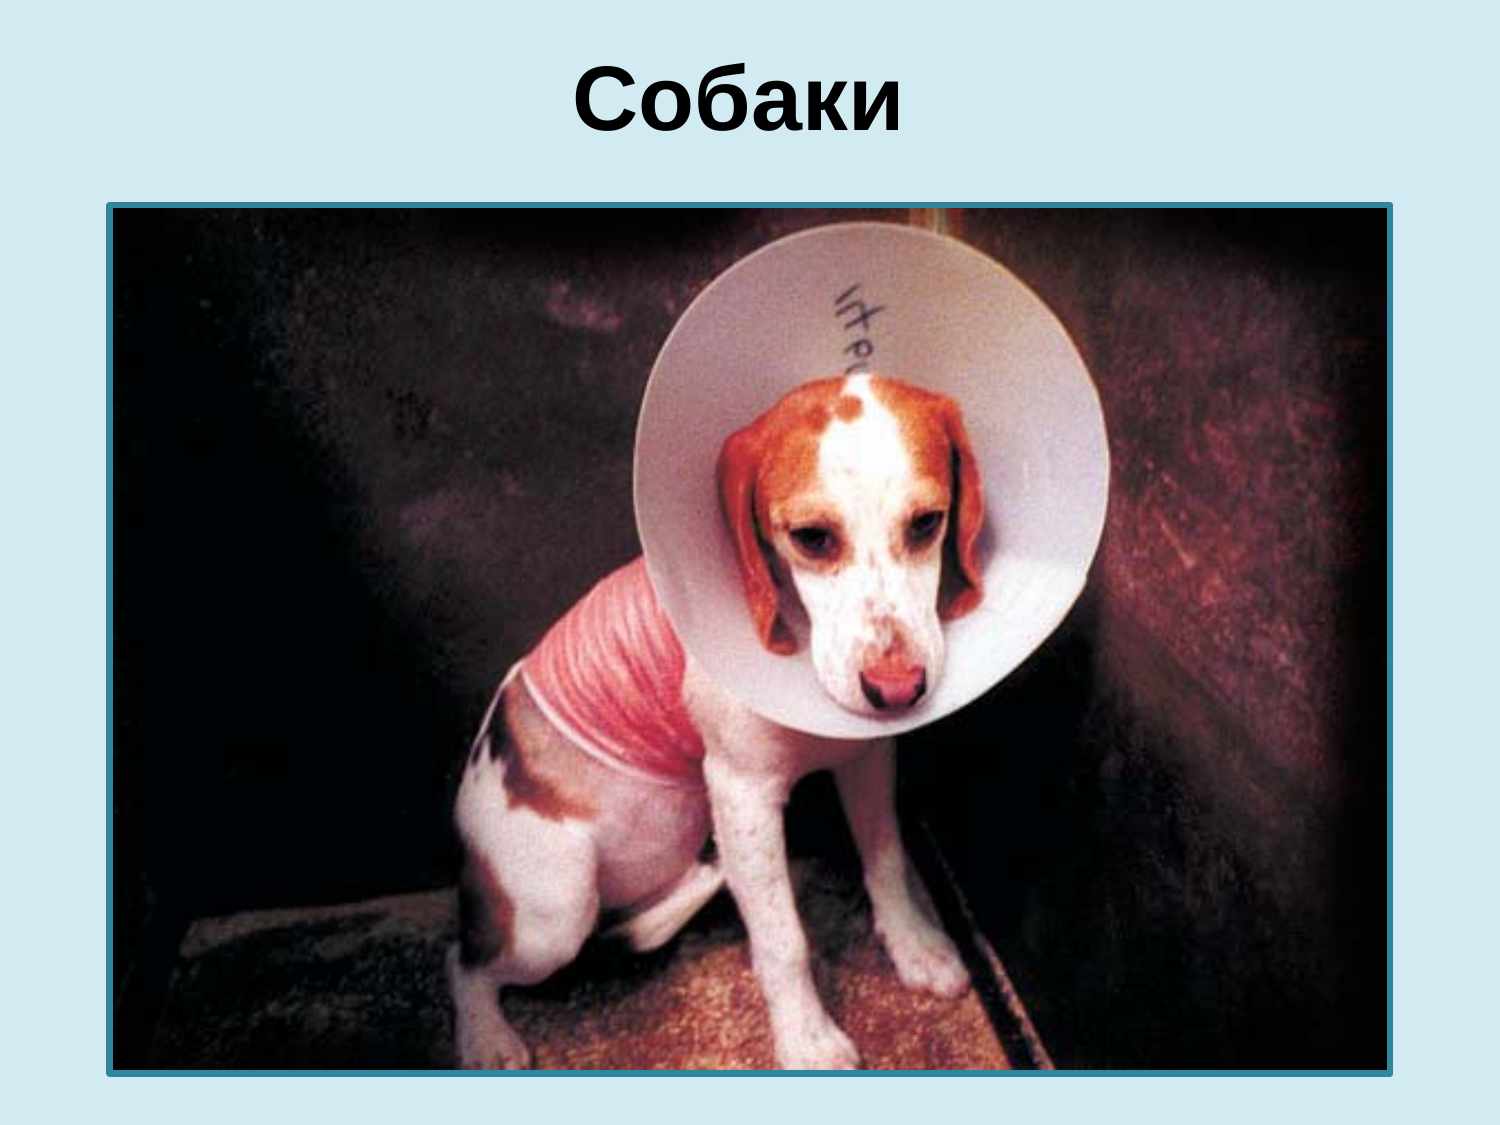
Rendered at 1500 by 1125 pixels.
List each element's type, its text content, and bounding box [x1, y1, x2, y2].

picture [112, 207, 1388, 1071]
title Собаки [76, 0, 1427, 188]
